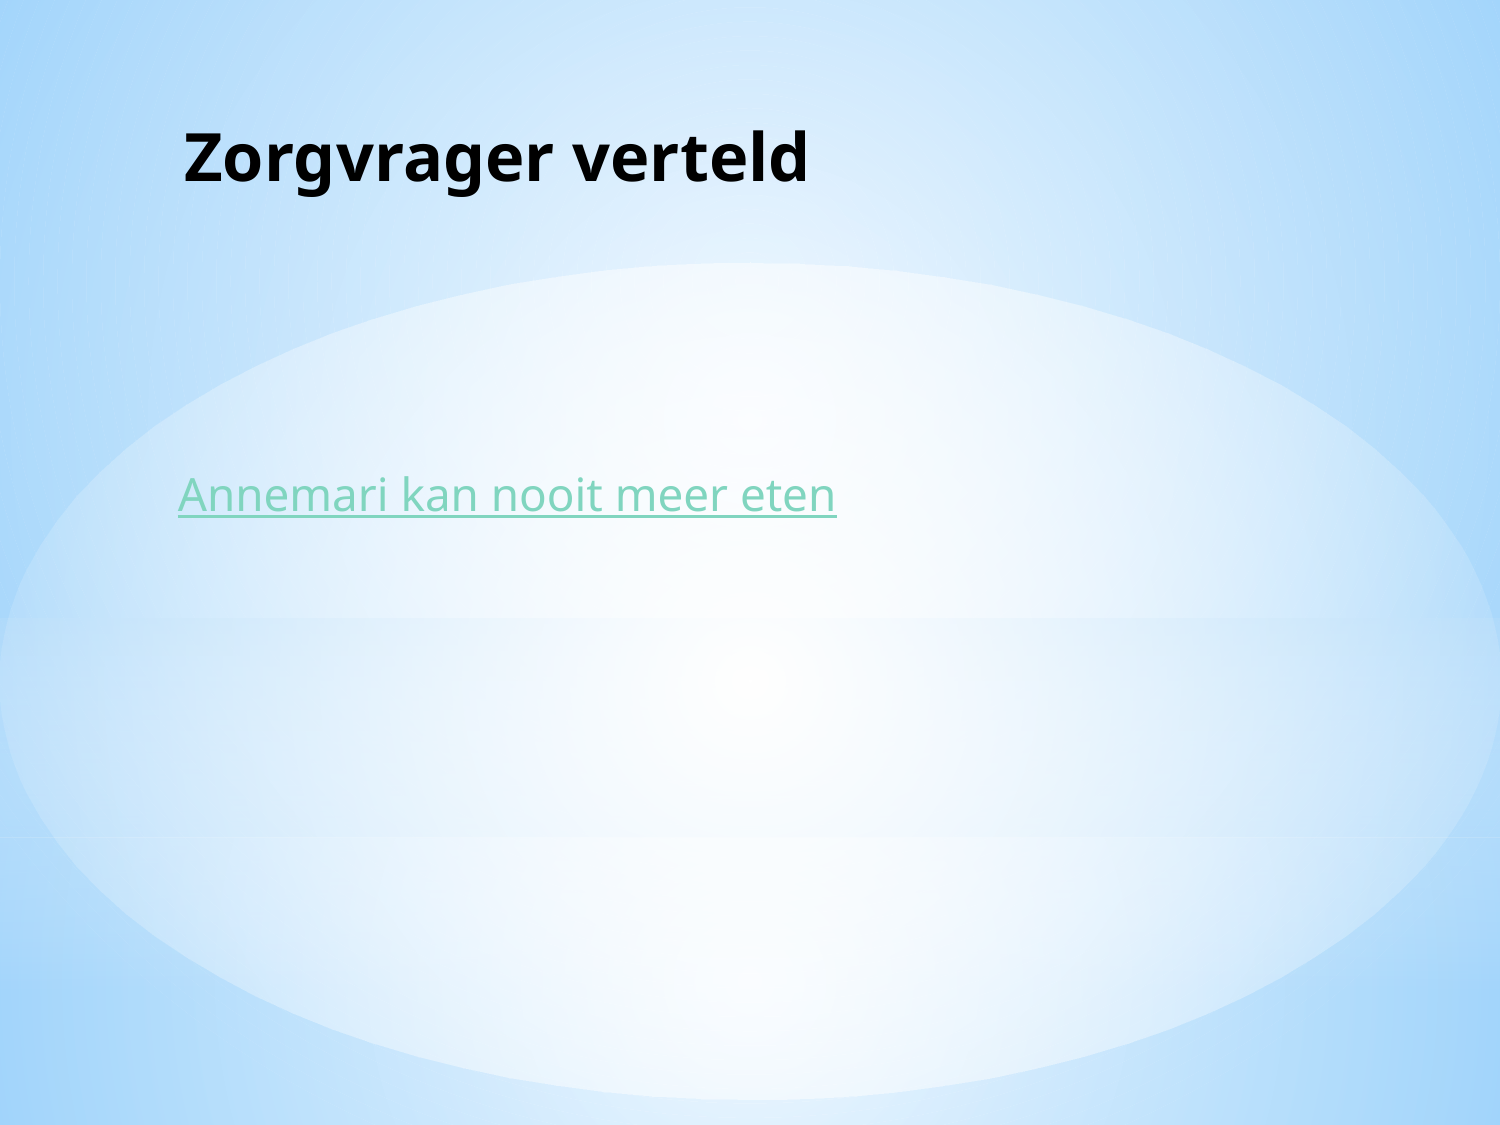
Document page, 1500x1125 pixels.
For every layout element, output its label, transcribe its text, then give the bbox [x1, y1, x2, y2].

title Zorgvrager verteld [169, 107, 1238, 295]
list Annemari kan nooit meer eten [155, 457, 1206, 1028]
